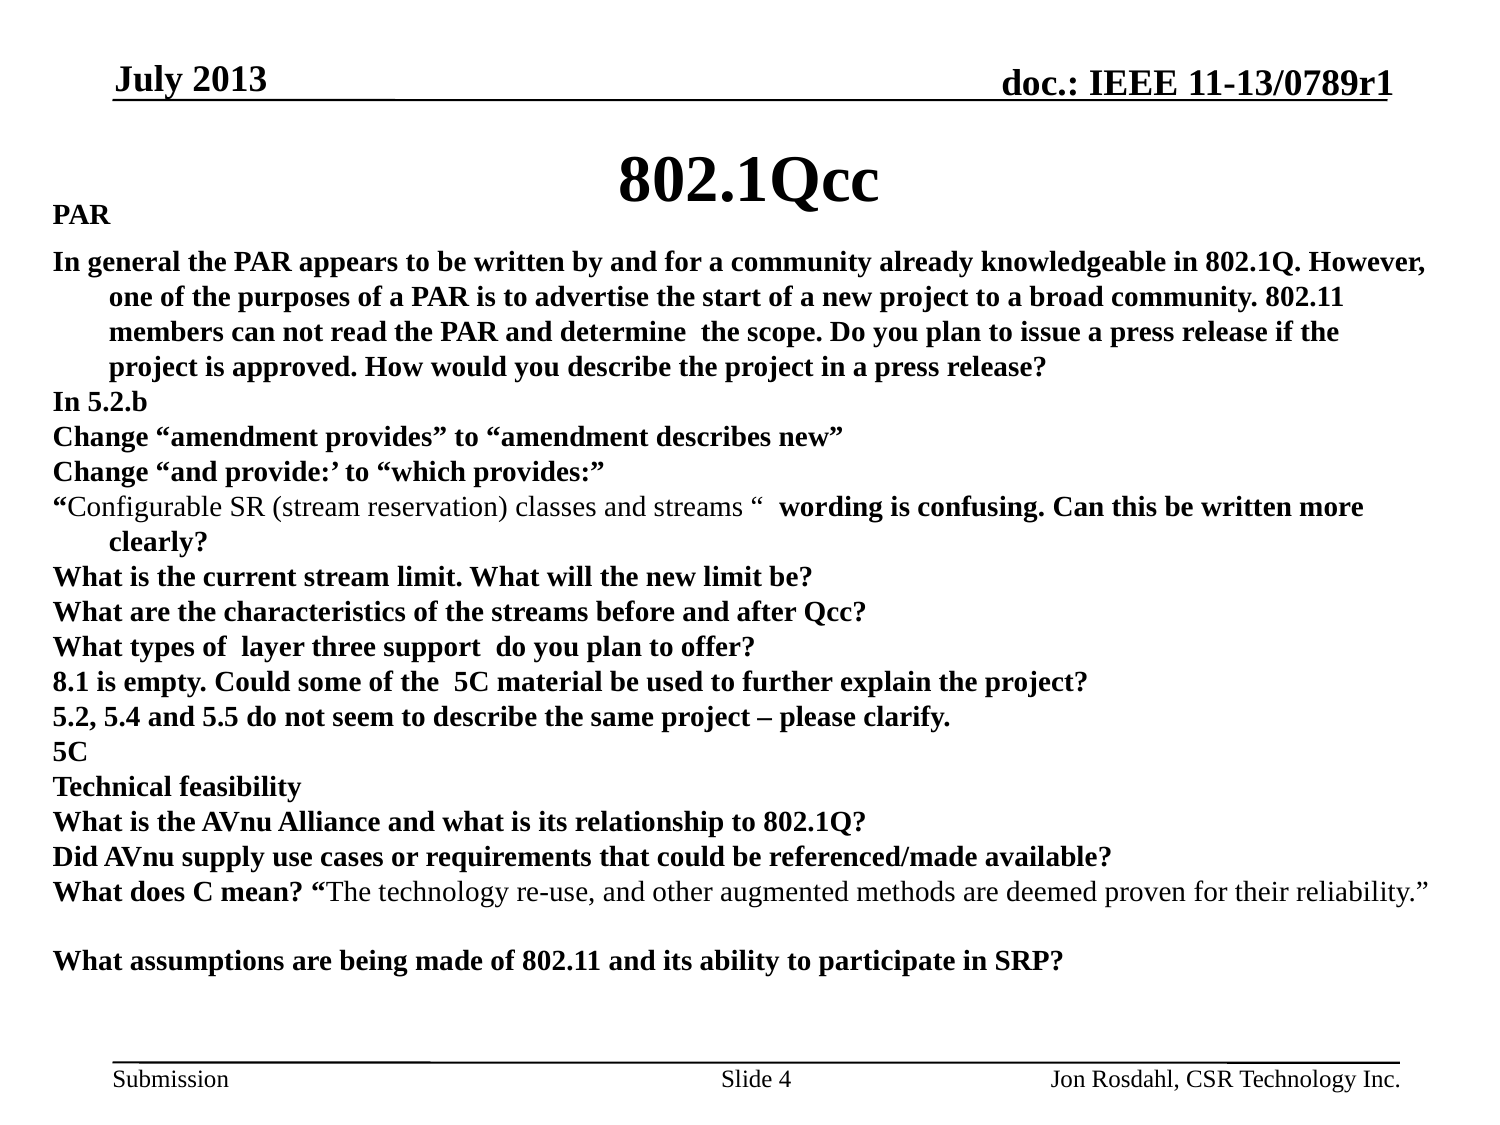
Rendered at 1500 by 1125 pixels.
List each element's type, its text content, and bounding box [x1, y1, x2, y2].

slide_number Slide 4 [712, 1061, 800, 1123]
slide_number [114, 54, 423, 100]
list PAR In general the PAR appears to be written by and for a community already knowledgeable in 802.1Q. However, one of the purposes of a PAR is to advertise the start of a new project to a broad community. 802.11 members can not read the PAR and determine the scope. Do you plan to issue a press release if the project is approved. How would you describe the project in a press release? In 5.2.b Change “amendment provides” to “amendment describes new” Change “and provide:’ to “which provides:” “Configurable SR (stream reservation) classes and streams “ wording is confusing. Can this be written more clearly? What is the current stream limit. What will the new limit be? What are the characteristics of the streams before and after Qcc? What types of layer three support do you plan to offer? 8.1 is empty. Could some of the 5C material be used to further explain the project? 5.2, 5.4 and 5.5 do not seem to describe the same project – please clarify. 5C Technical feasibility What is the AVnu Alliance and what is its relationship to 802.1Q? Did AVnu supply use cases or requirements that could be referenced/made available? What does C mean? “The technology re‐use, and other augmented methods are deemed proven for their reliability.” What assumptions are being made of 802.11 and its ability to participate in SRP? [37, 187, 1451, 1026]
title 802.1Qcc [112, 112, 1388, 187]
footer Jon Rosdahl, CSR Technology Inc. [878, 1061, 1402, 1093]
